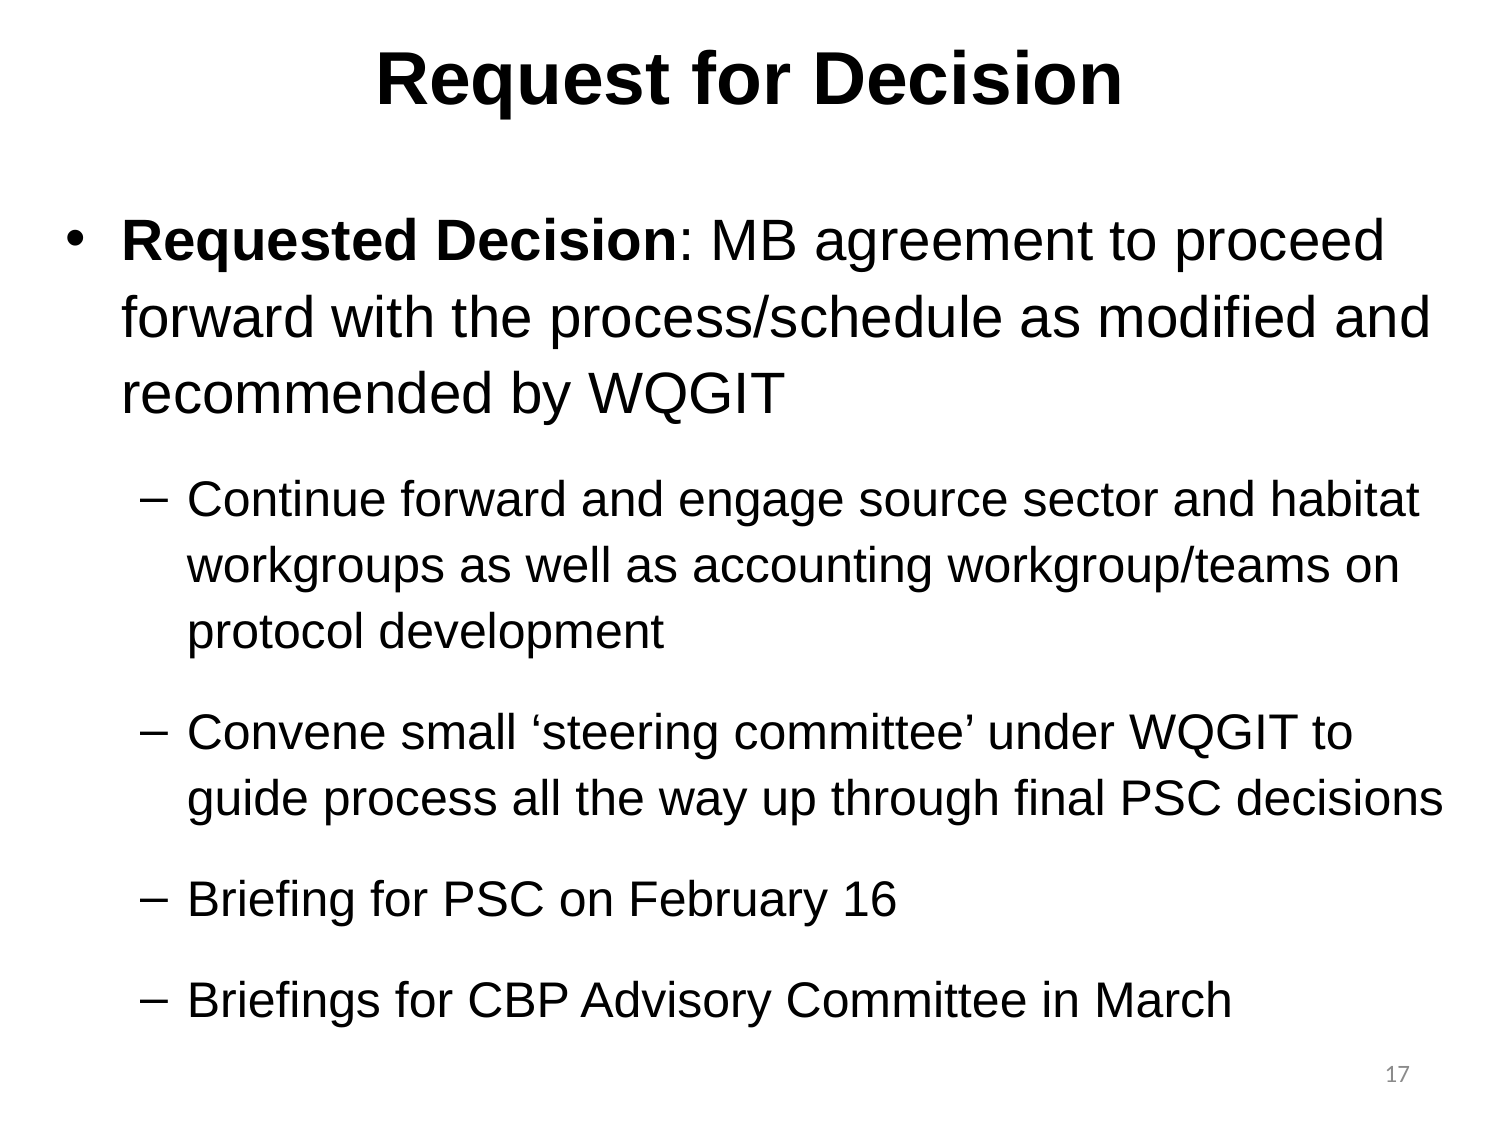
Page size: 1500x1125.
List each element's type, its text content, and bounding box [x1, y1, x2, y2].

slide_number 17 [1074, 1042, 1425, 1103]
title Request for Decision [75, 0, 1425, 150]
list Requested Decision: MB agreement to proceed forward with the process/schedule as modified and recommended by WQGIT Continue forward and engage source sector and habitat workgroups as well as accounting workgroup/teams on protocol development Convene small ‘steering committee’ under WQGIT to guide process all the way up through final PSC decisions Briefing for PSC on February 16 Briefings for CBP Advisory Committee in March [50, 187, 1475, 1125]
